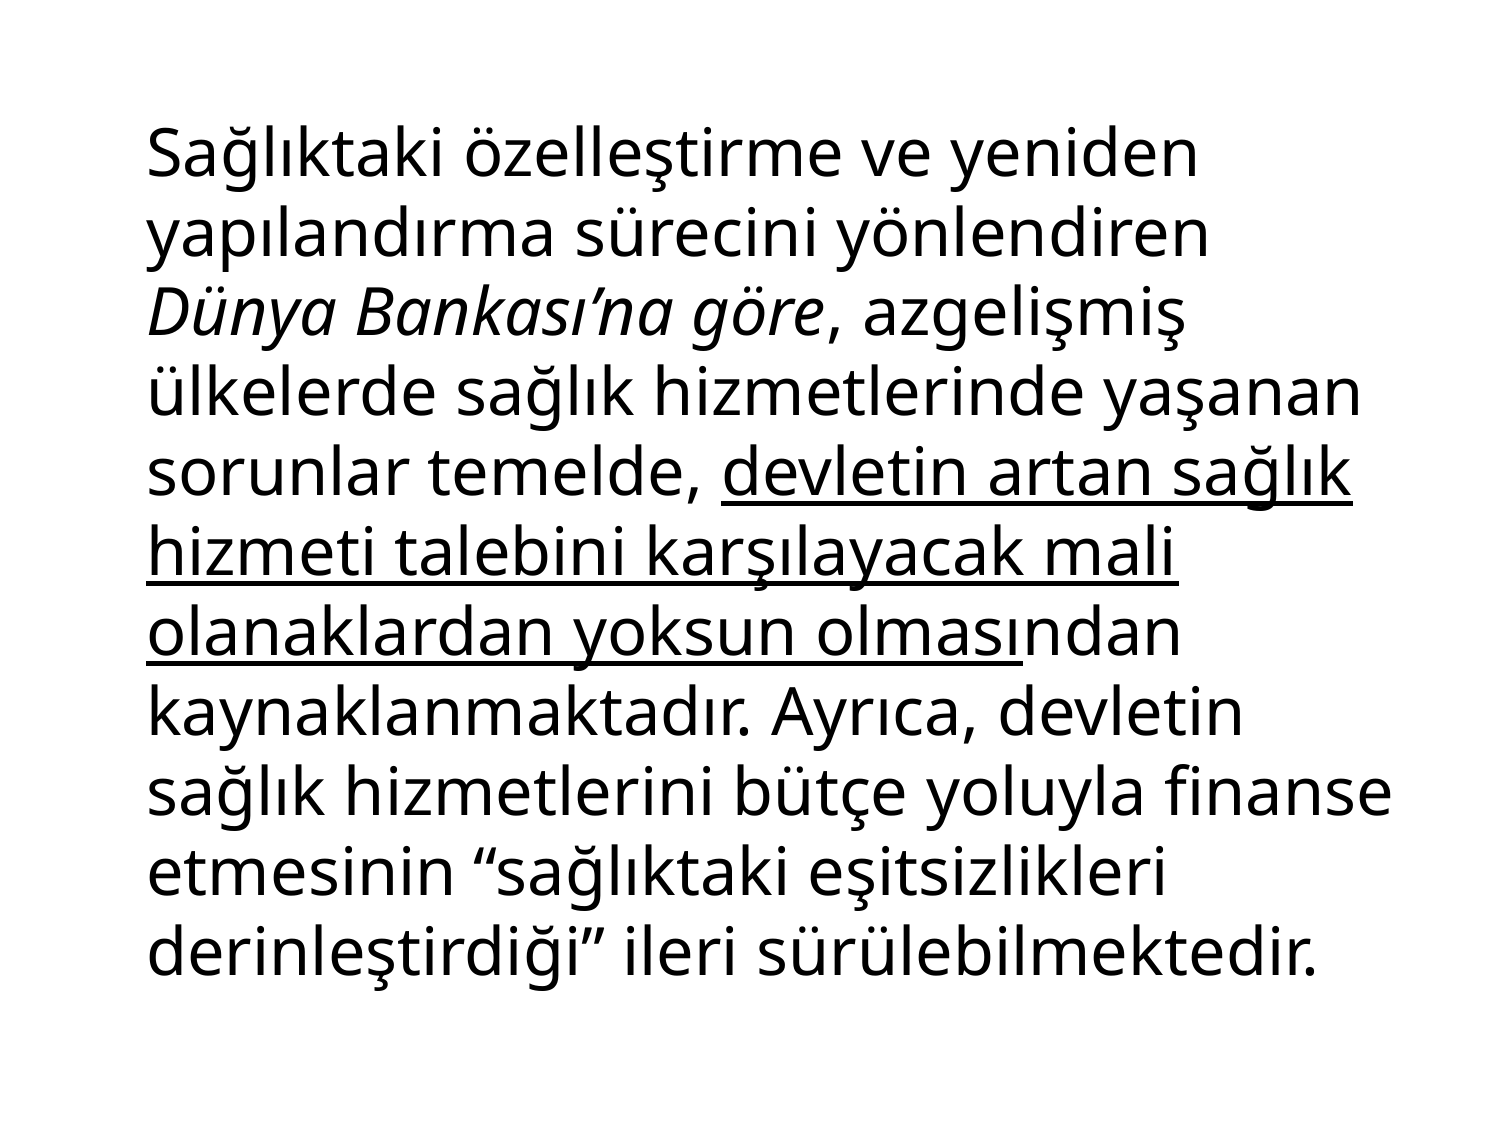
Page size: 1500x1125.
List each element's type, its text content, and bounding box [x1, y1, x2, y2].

list Sağlıktaki özelleştirme ve yeniden yapılandırma sürecini yönlendiren Dünya Bankası’na göre, azgelişmiş ülkelerde sağlık hizmetlerinde yaşanan sorunlar temelde, devletin artan sağlık hizmeti talebini karşılayacak mali olanaklardan yoksun olmasından kaynaklanmaktadır. Ayrıca, devletin sağlık hizmetlerini bütçe yoluyla finanse etmesinin “sağlıktaki eşitsizlikleri derinleştirdiği” ileri sürülebilmektedir. [75, 101, 1425, 1071]
